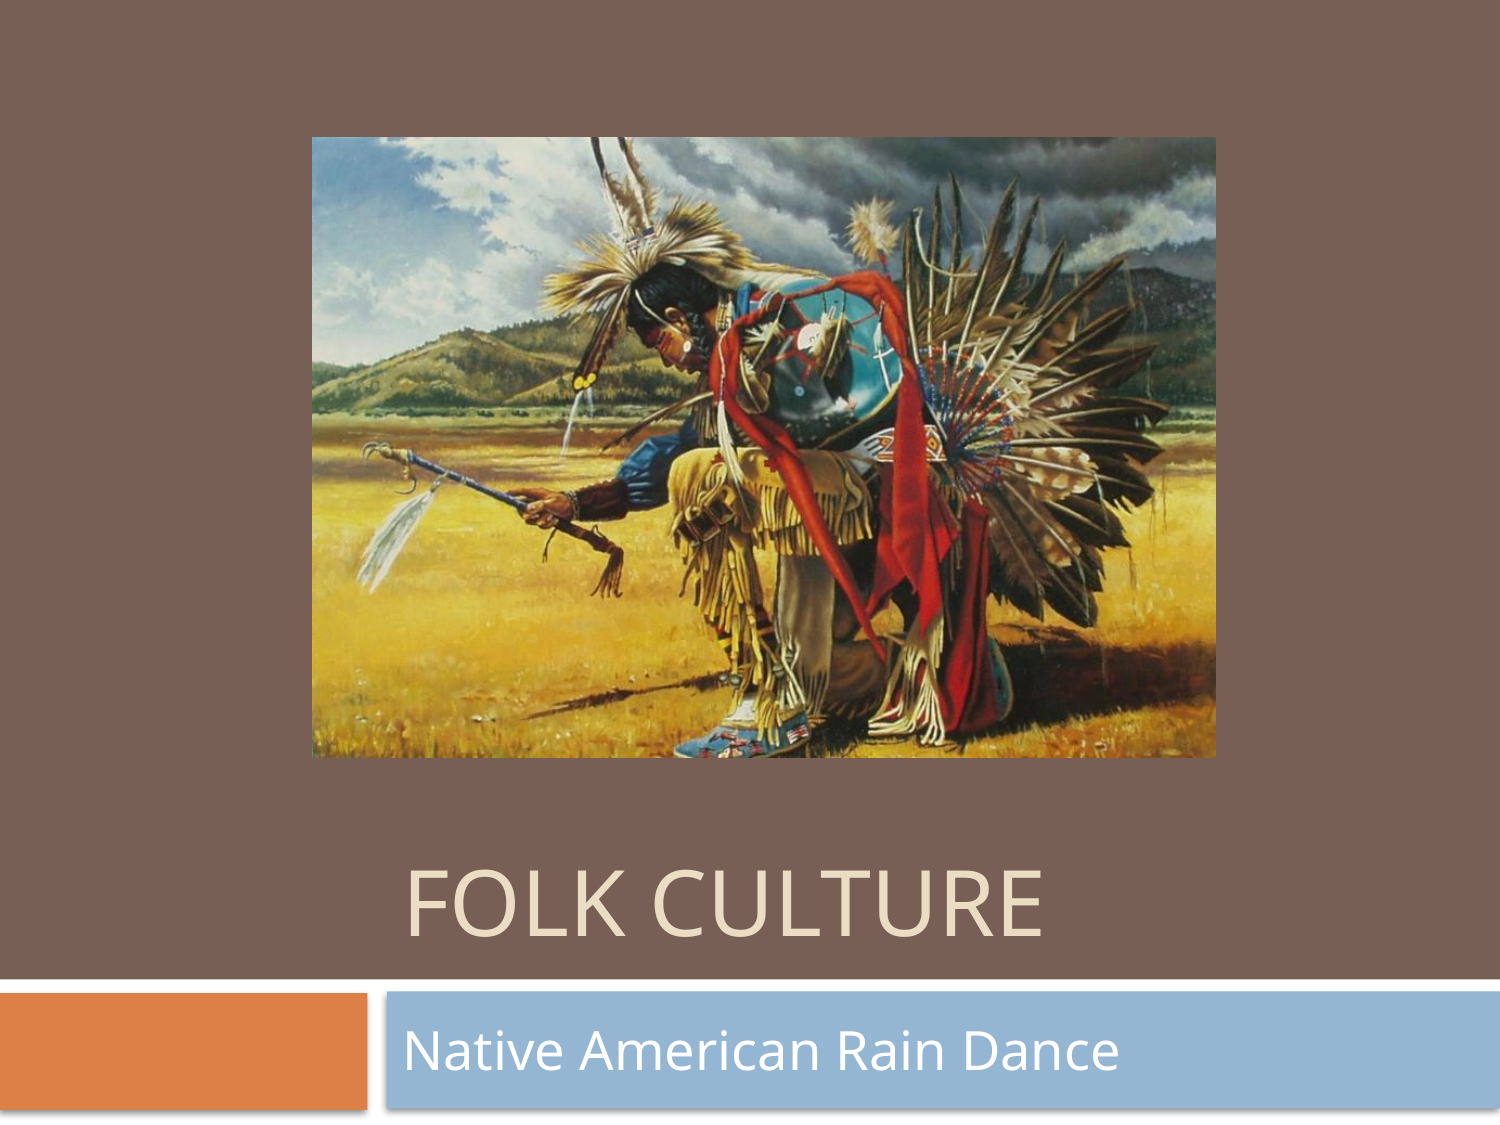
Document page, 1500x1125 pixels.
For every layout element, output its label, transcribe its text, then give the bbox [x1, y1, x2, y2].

title Folk Culture [387, 662, 1450, 963]
picture [312, 137, 1216, 759]
subtitle Native American Rain Dance [387, 992, 1488, 1105]
